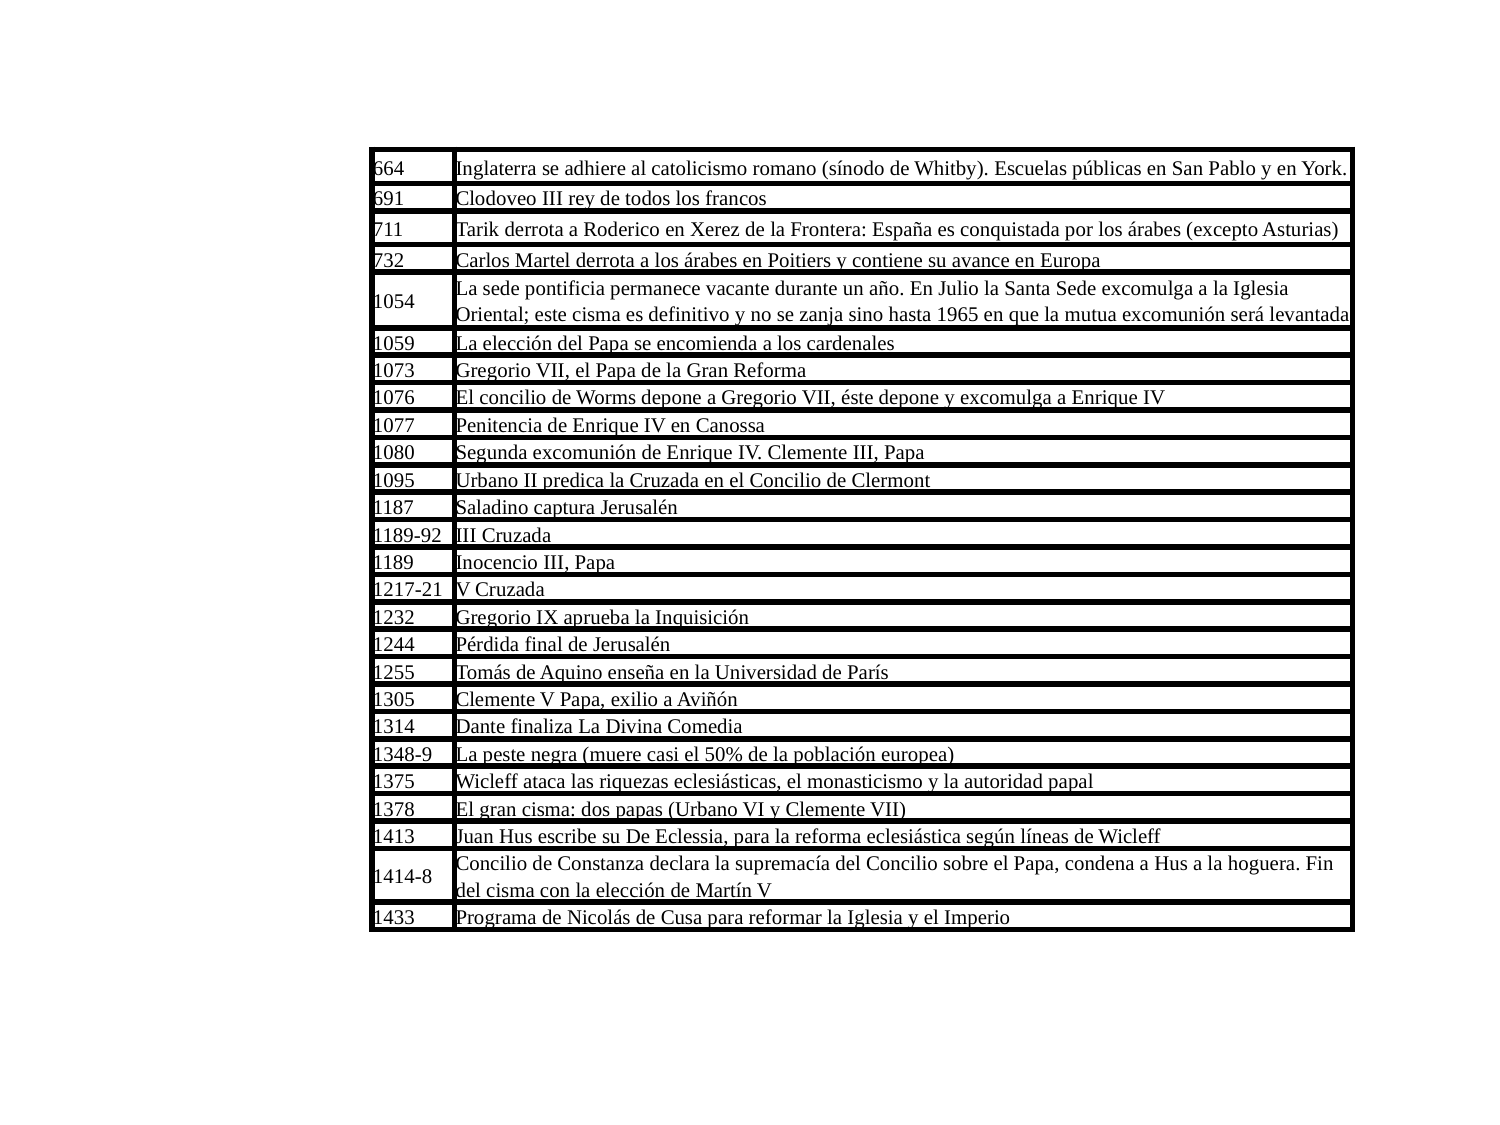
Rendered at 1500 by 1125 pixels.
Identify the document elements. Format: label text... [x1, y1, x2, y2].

table_cell Inocencio III, Papa [457, 550, 1350, 572]
table_cell 1433 [375, 905, 452, 927]
table_cell III Cruzada [457, 522, 1350, 544]
table_cell 1076 [375, 385, 452, 407]
table_cell Clodoveo III rey de todos los francos [457, 186, 1350, 208]
table_cell 1378 [375, 796, 452, 818]
table_cell Carlos Martel derrota a los árabes en Poitiers y contiene su avance en Europa [457, 247, 1350, 269]
table_cell Clemente V Papa, exilio a Aviñón [457, 687, 1350, 709]
table_cell Programa de Nicolás de Cusa para reformar la Iglesia y el Imperio [457, 905, 1350, 927]
table_cell 1413 [375, 824, 452, 846]
table_cell Juan Hus escribe su De Eclessia, para la reforma eclesiástica según líneas de Wicleff [457, 824, 1350, 846]
table_cell 1375 [375, 769, 452, 791]
table_cell 1080 [375, 440, 452, 462]
table_cell Saladino captura Jerusalén [457, 495, 1350, 517]
table_cell 1244 [375, 632, 452, 654]
table_cell La peste negra (muere casi el 50% de la población europea) [457, 742, 1350, 763]
table_cell El concilio de Worms depone a Gregorio VII, éste depone y excomulga a Enrique IV [457, 385, 1350, 407]
table_cell 1077 [375, 413, 452, 435]
table_cell 691 [375, 186, 452, 208]
table_cell La elección del Papa se encomienda a los cardenales [457, 331, 1350, 352]
table_cell 1095 [375, 468, 452, 489]
table_cell Dante finaliza La Divina Comedia [457, 714, 1350, 736]
table_cell 1348-9 [375, 742, 452, 763]
table_cell 1187 [375, 495, 452, 517]
table_cell 711 [375, 214, 452, 242]
table_cell Segunda excomunión de Enrique IV. Clemente III, Papa [457, 440, 1350, 462]
table_cell Pérdida final de Jerusalén [457, 632, 1350, 654]
table_cell 1189 [375, 550, 452, 572]
table_cell Urbano II predica la Cruzada en el Concilio de Clermont [457, 468, 1350, 489]
table_cell 1059 [375, 331, 452, 352]
table_cell El gran cisma: dos papas (Urbano VI y Clemente VII) [457, 796, 1350, 818]
table_cell V Cruzada [457, 577, 1350, 599]
table_cell 1217-21 [375, 577, 452, 599]
table_cell 1189-92 [375, 522, 452, 544]
table_cell La sede pontificia permanece vacante durante un año. En Julio la Santa Sede excomulga a la Iglesia Oriental; este cisma es definitivo y no se zanja sino hasta 1965 en que la mutua excomunión será levantada [457, 275, 1350, 325]
table_header Inglaterra se adhiere al catolicismo romano (sínodo de Whitby). Escuelas públicas en San Pablo y en York. [457, 152, 1350, 181]
table_cell Gregorio VII, el Papa de la Gran Reforma [457, 358, 1350, 380]
table_cell 1255 [375, 659, 452, 681]
table_cell 1232 [375, 605, 452, 626]
table_cell 1054 [375, 275, 452, 325]
table_cell 732 [375, 247, 452, 269]
table_cell 1414-8 [375, 851, 452, 899]
table_cell Concilio de Constanza declara la supremacía del Concilio sobre el Papa, condena a Hus a la hoguera. Fin del cisma con la elección de Martín V [457, 851, 1350, 899]
table_cell 1073 [375, 358, 452, 380]
table_header 664 [375, 152, 452, 181]
table_cell Tarik derrota a Roderico en Xerez de la Frontera: España es conquistada por los árabes (excepto Asturias) [457, 214, 1350, 242]
table_cell Wicleff ataca las riquezas eclesiásticas, el monasticismo y la autoridad papal [457, 769, 1350, 791]
table_cell Penitencia de Enrique IV en Canossa [457, 413, 1350, 435]
table_cell 1314 [375, 714, 452, 736]
table_cell Gregorio IX aprueba la Inquisición [457, 605, 1350, 626]
table_cell Tomás de Aquino enseña en la Universidad de París [457, 659, 1350, 681]
table_cell 1305 [375, 687, 452, 709]
